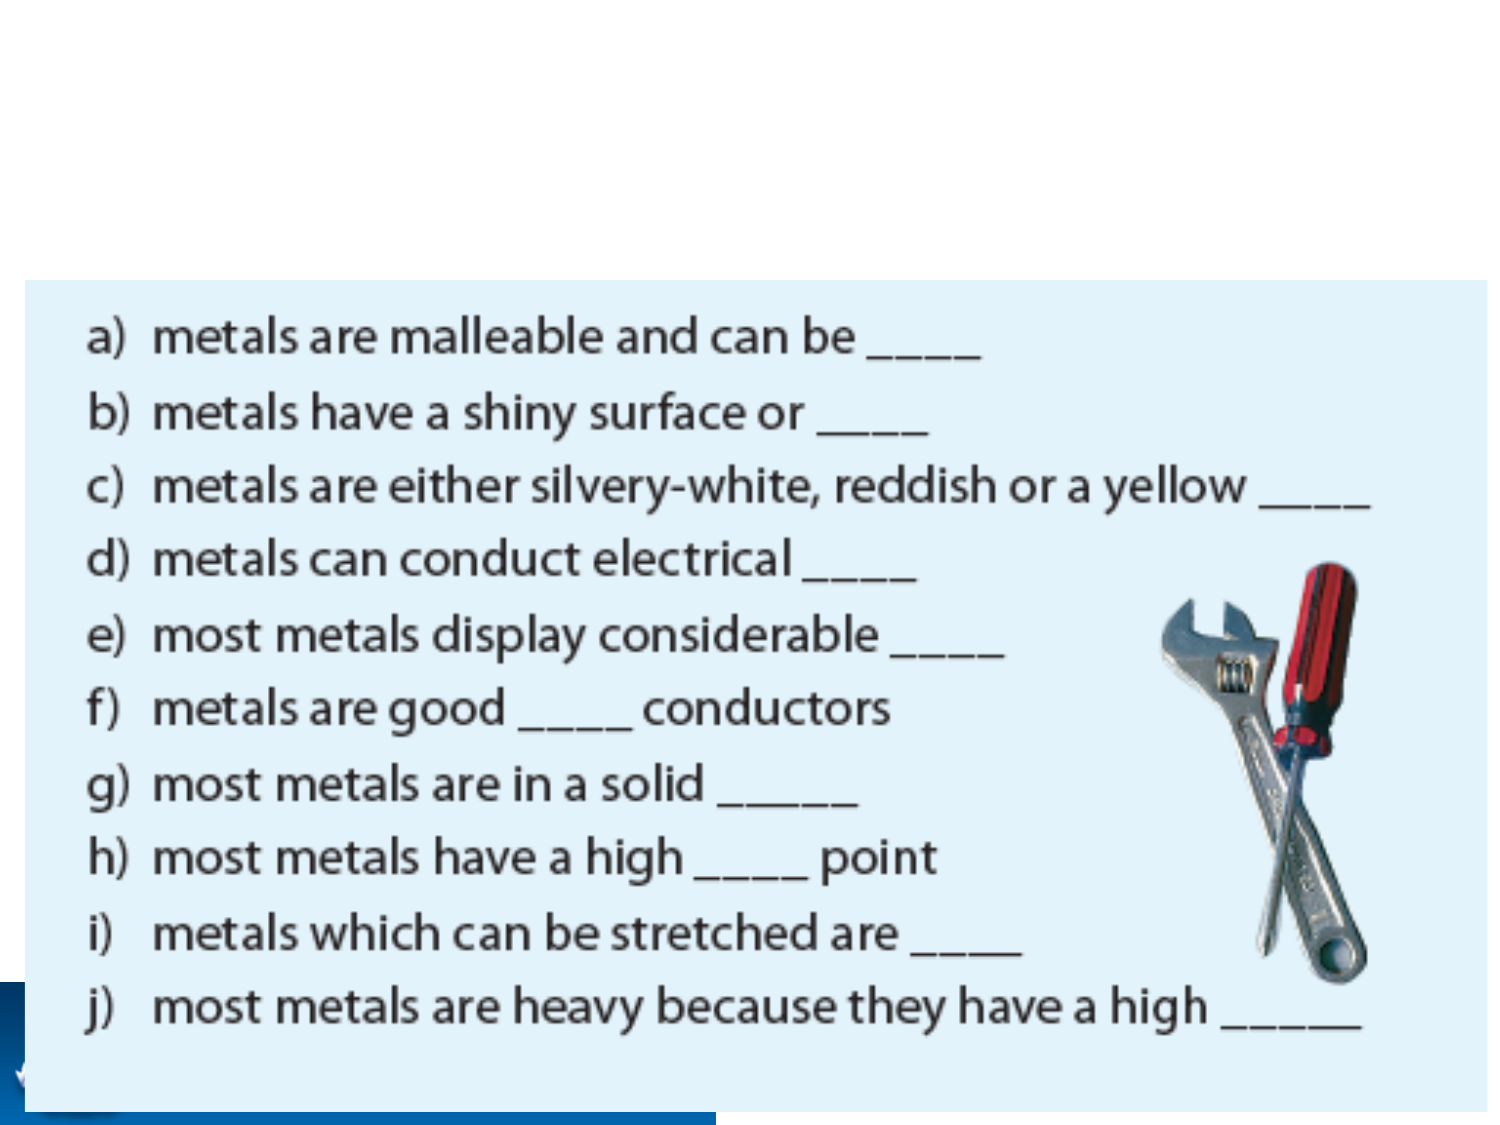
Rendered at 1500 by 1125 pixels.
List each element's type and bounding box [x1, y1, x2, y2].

picture [0, 280, 1488, 1125]
